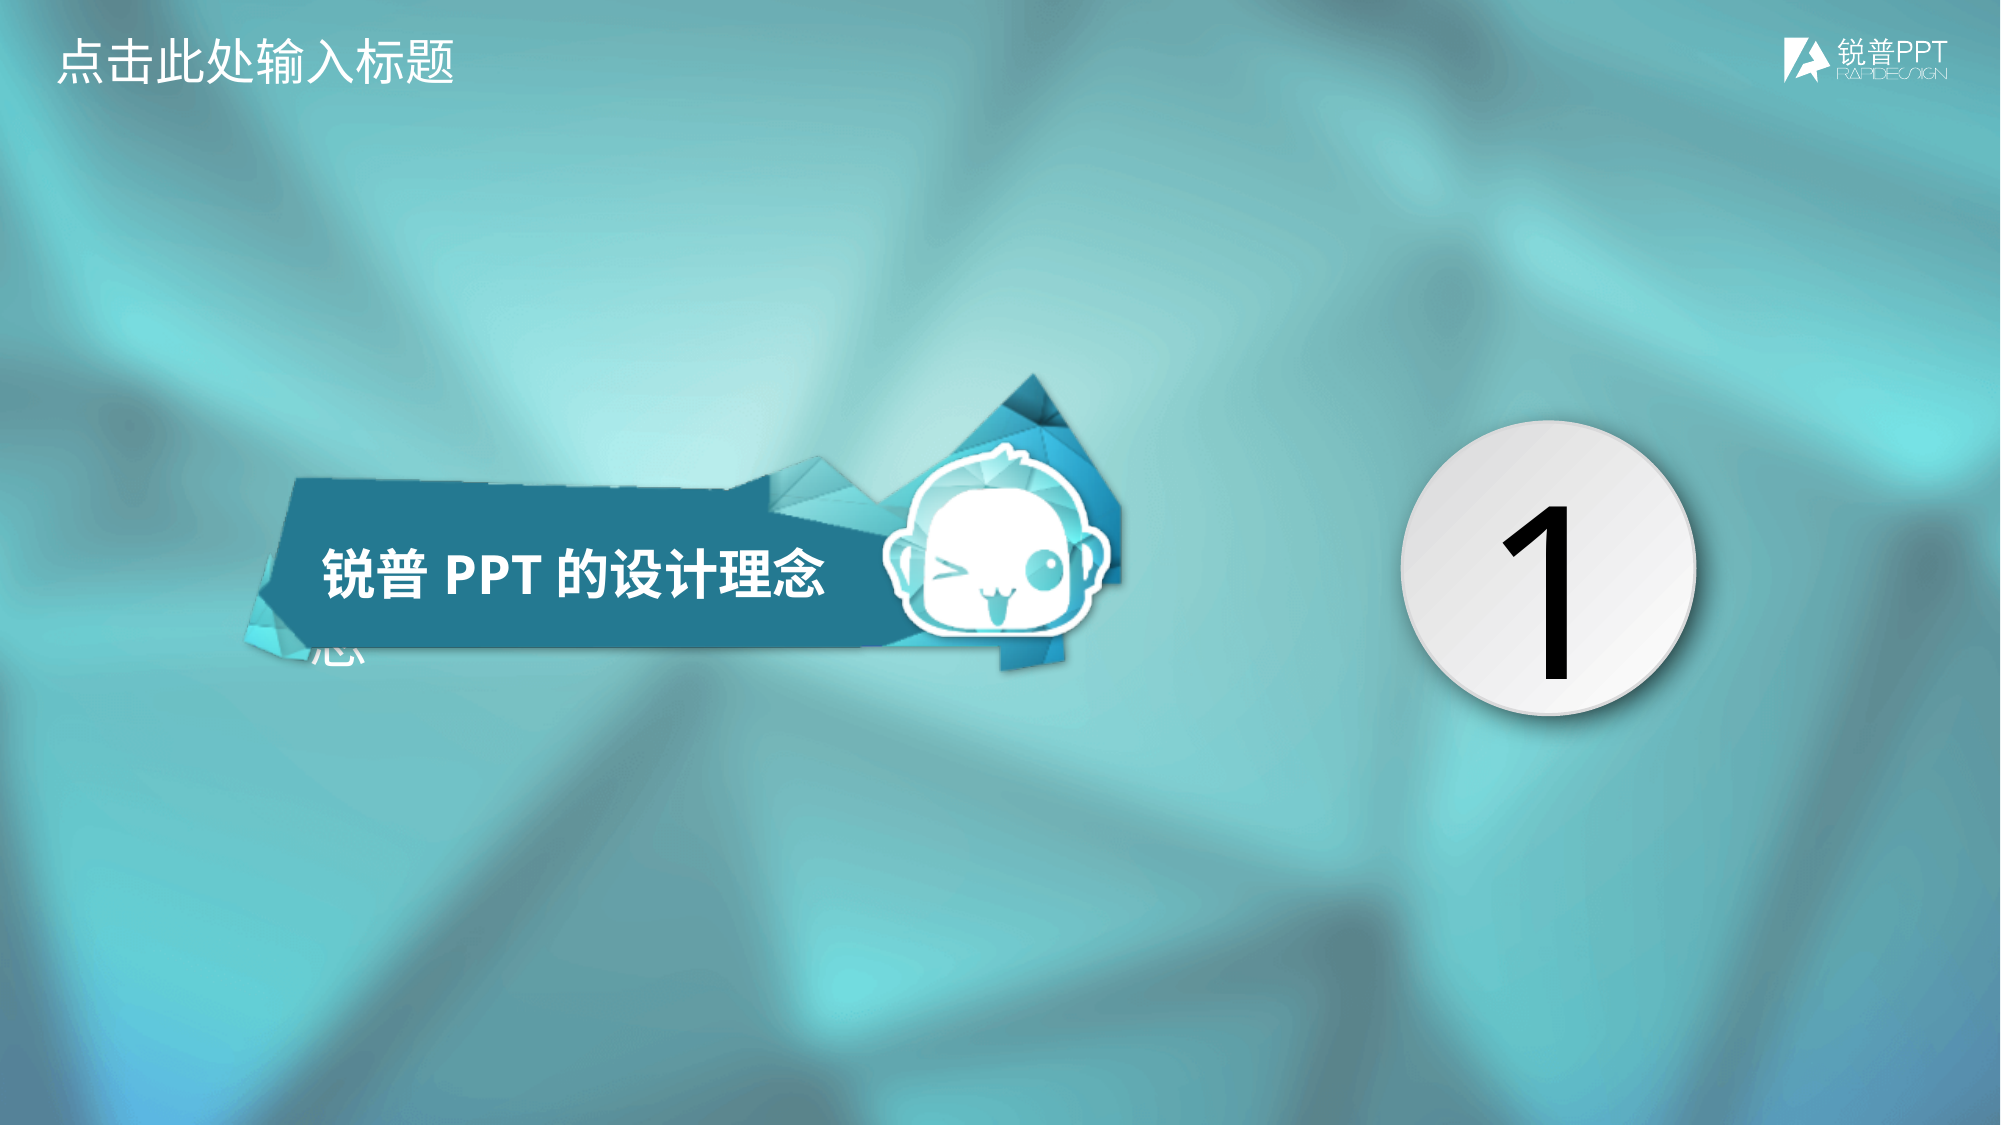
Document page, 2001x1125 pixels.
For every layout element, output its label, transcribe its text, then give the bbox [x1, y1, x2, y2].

picture [0, 0, 2001, 1125]
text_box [1784, 37, 1948, 83]
text_box 点击此处输入标题 [40, 23, 471, 99]
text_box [212, 346, 1148, 693]
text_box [1402, 421, 1695, 739]
